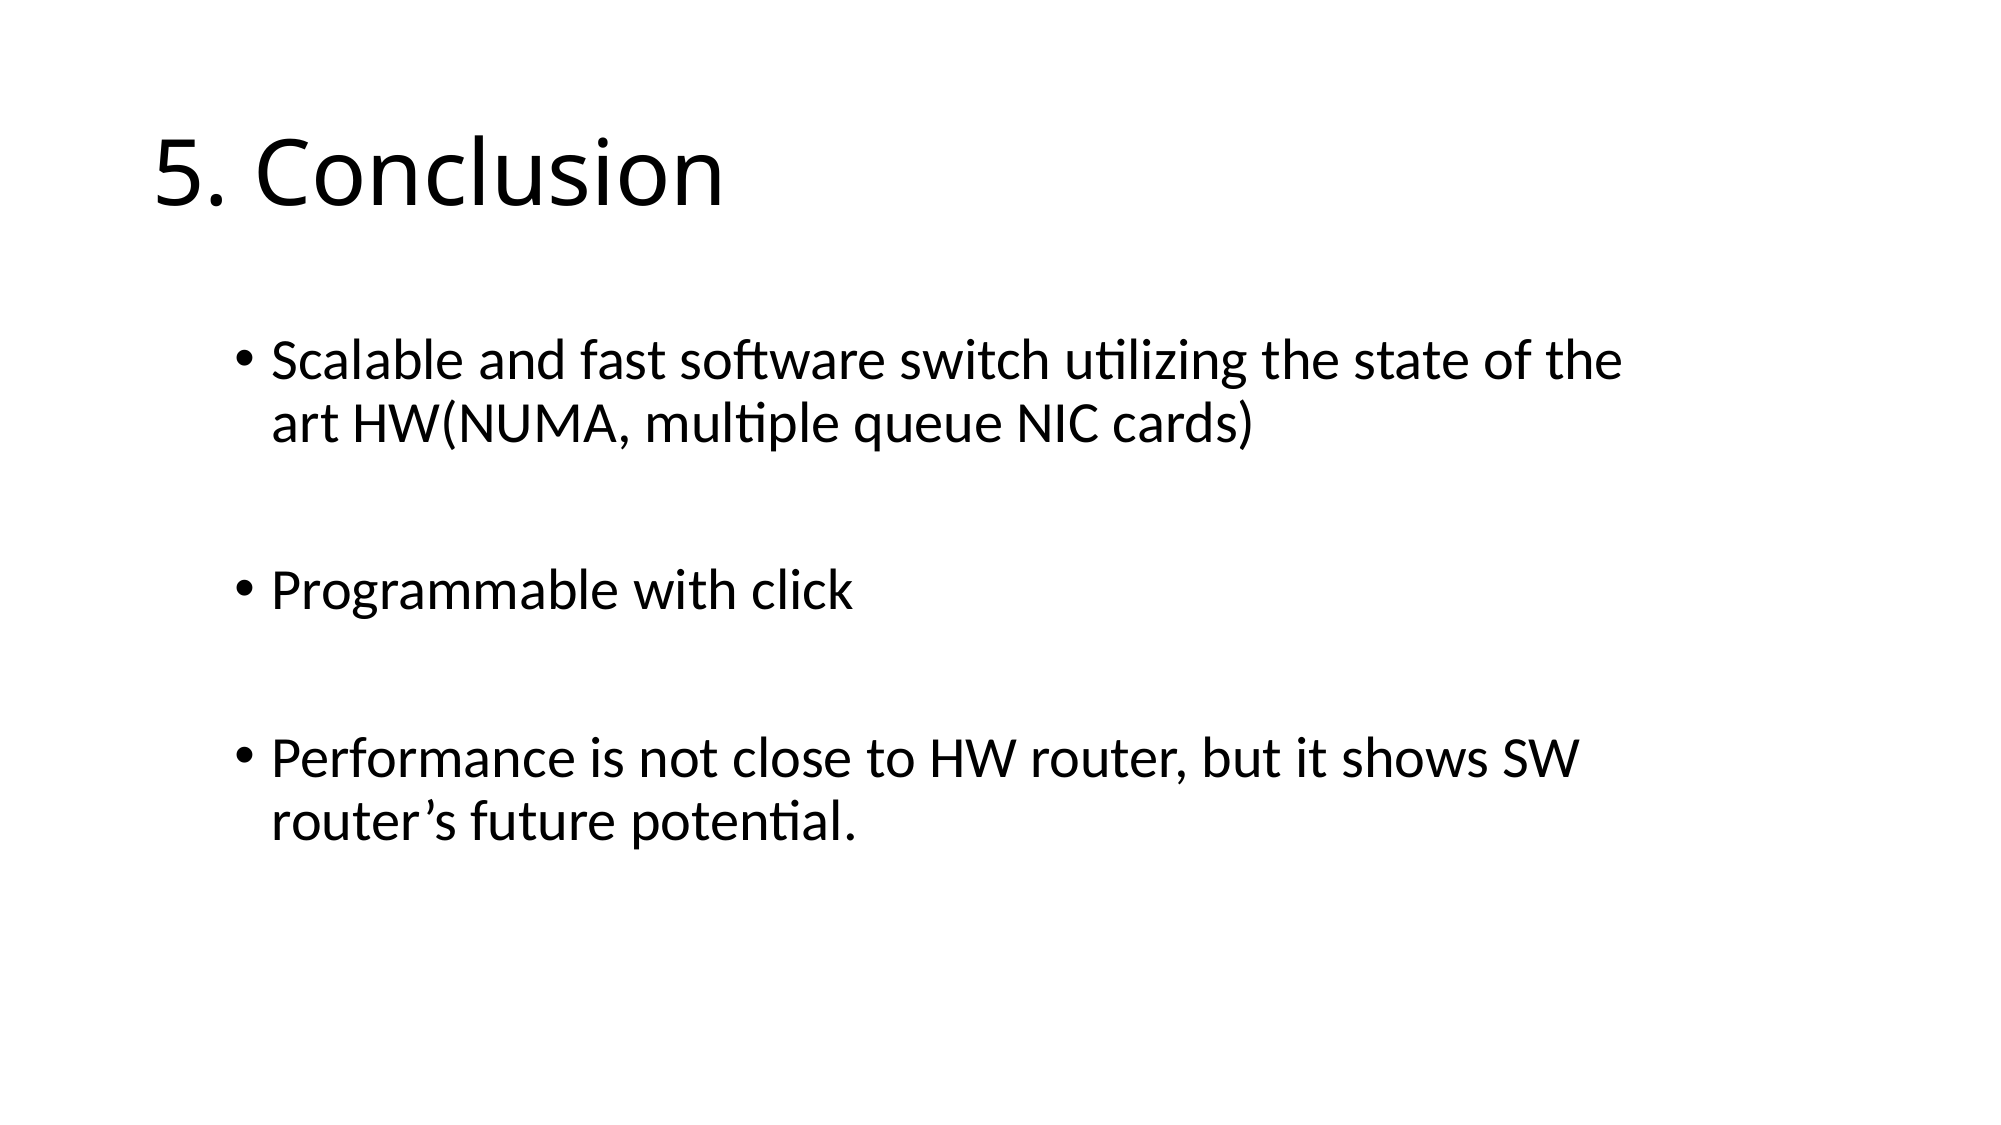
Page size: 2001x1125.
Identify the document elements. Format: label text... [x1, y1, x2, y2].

title 5. Conclusion [137, 59, 1863, 278]
list Scalable and fast software switch utilizing the state of the art HW(NUMA, multiple queue NIC cards) Programmable with click Performance is not close to HW router, but it shows SW router’s future potential. [219, 321, 1687, 972]
